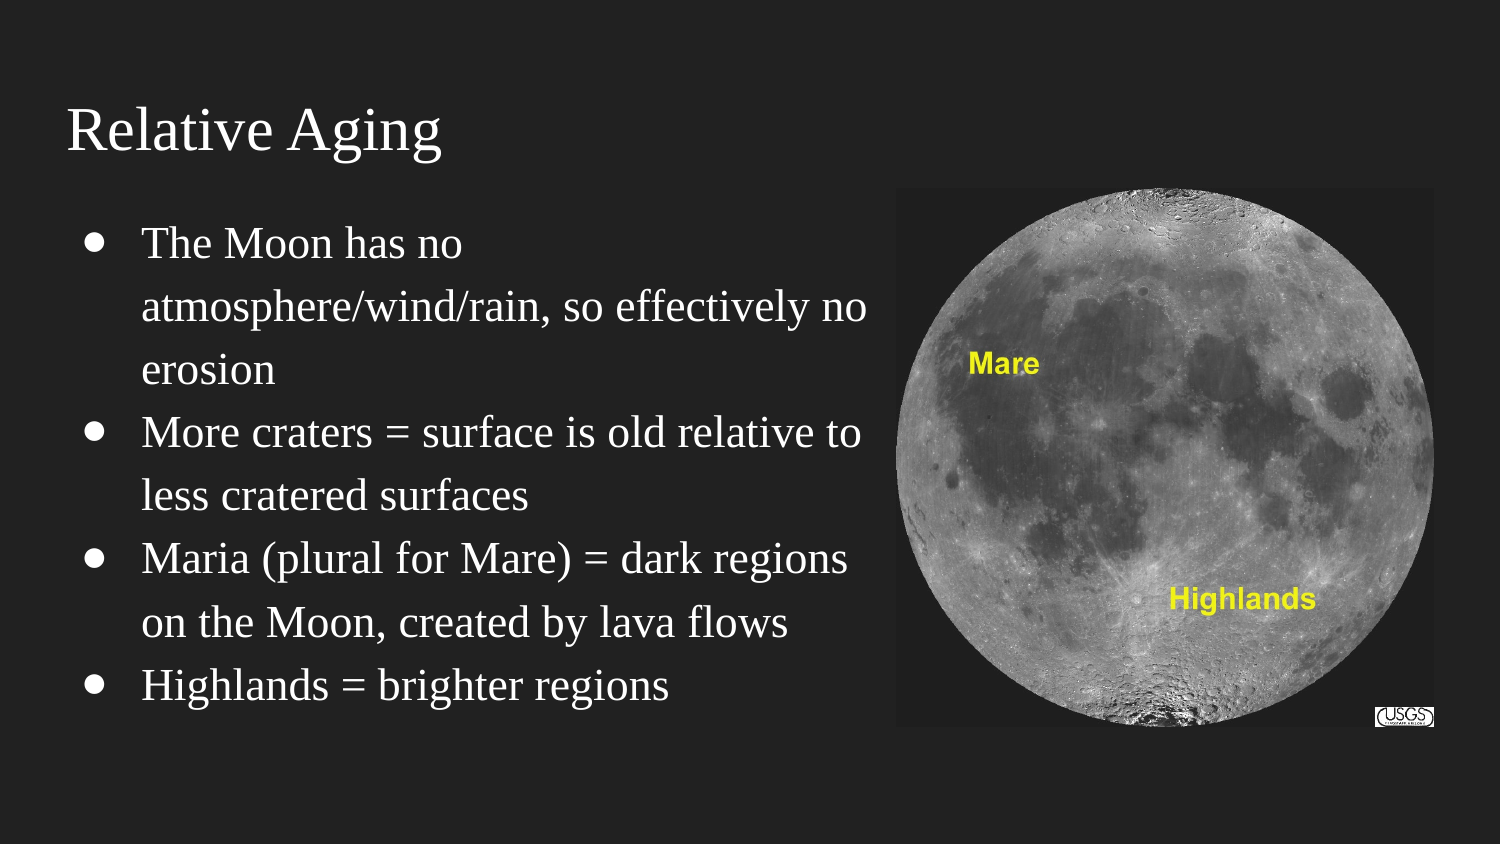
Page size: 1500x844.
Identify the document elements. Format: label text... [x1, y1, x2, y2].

list The Moon has no atmosphere/wind/rain, so effectively no erosion More craters = surface is old relative to less cratered surfaces Maria (plural for Mare) = dark regions on the Moon, created by lava flows Highlands = brighter regions [51, 189, 884, 808]
title Relative Aging [51, 72, 1449, 167]
picture [896, 188, 1434, 727]
